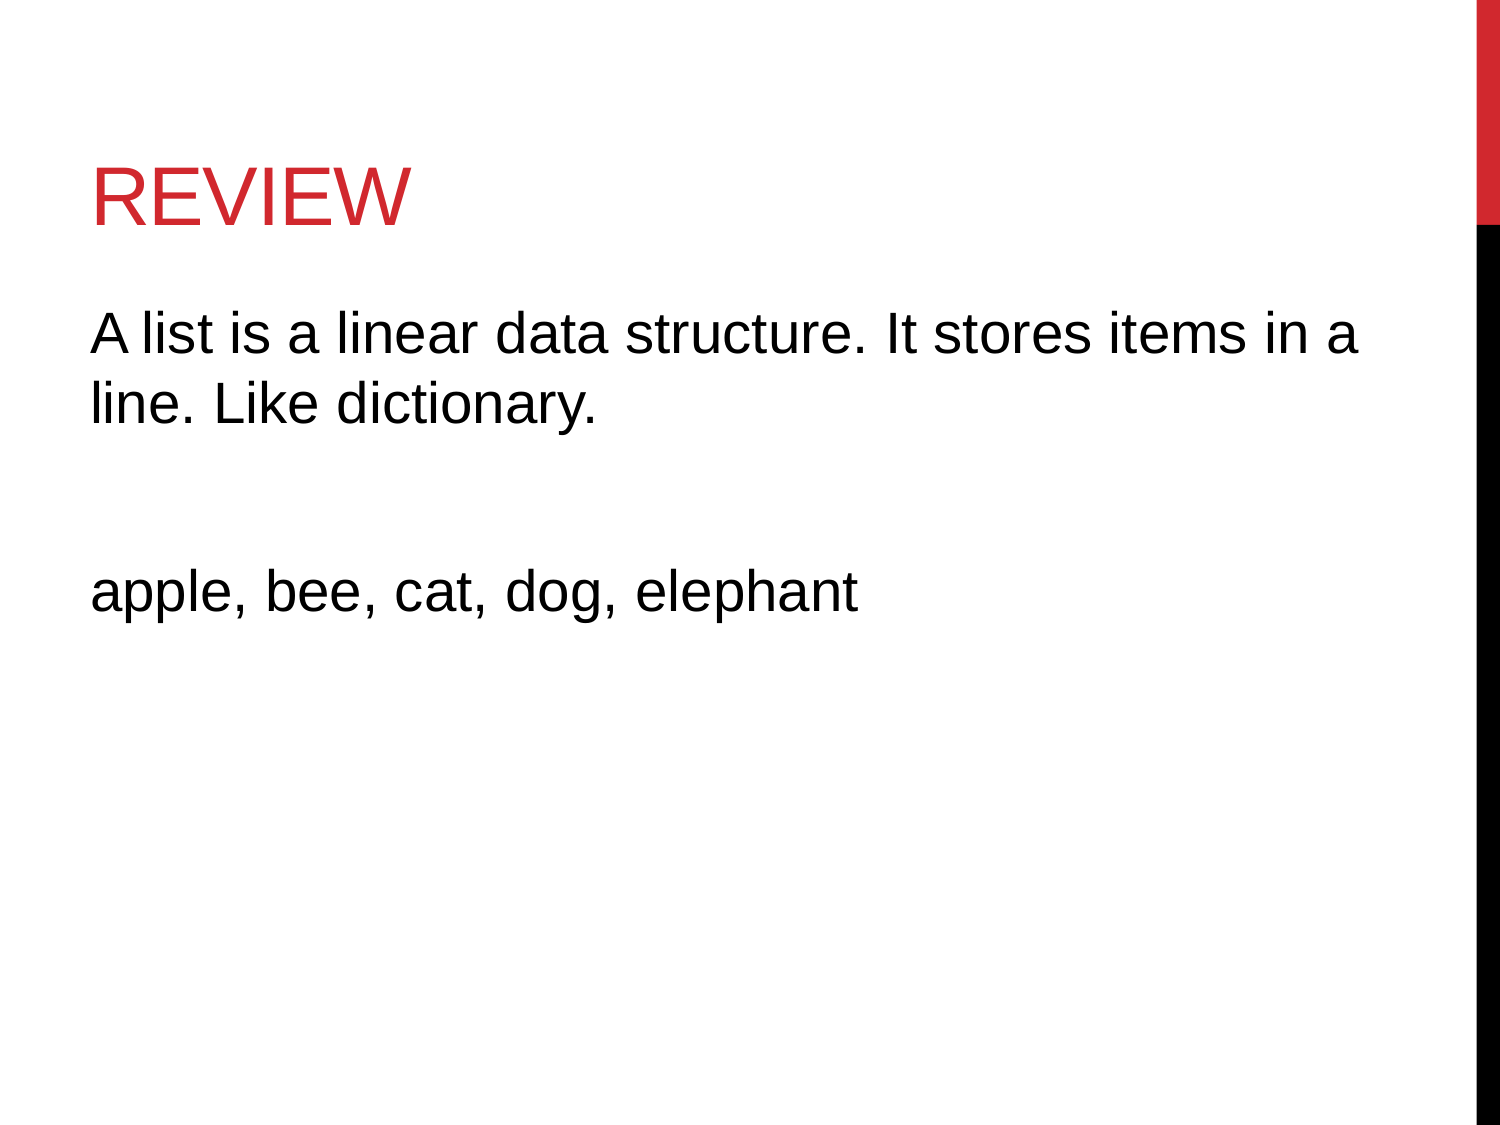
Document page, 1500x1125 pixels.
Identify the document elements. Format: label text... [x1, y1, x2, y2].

list A list is a linear data structure. It stores items in a line. Like dictionary. apple, bee, cat, dog, elephant [75, 287, 1473, 1005]
title Review [75, 25, 1025, 250]
